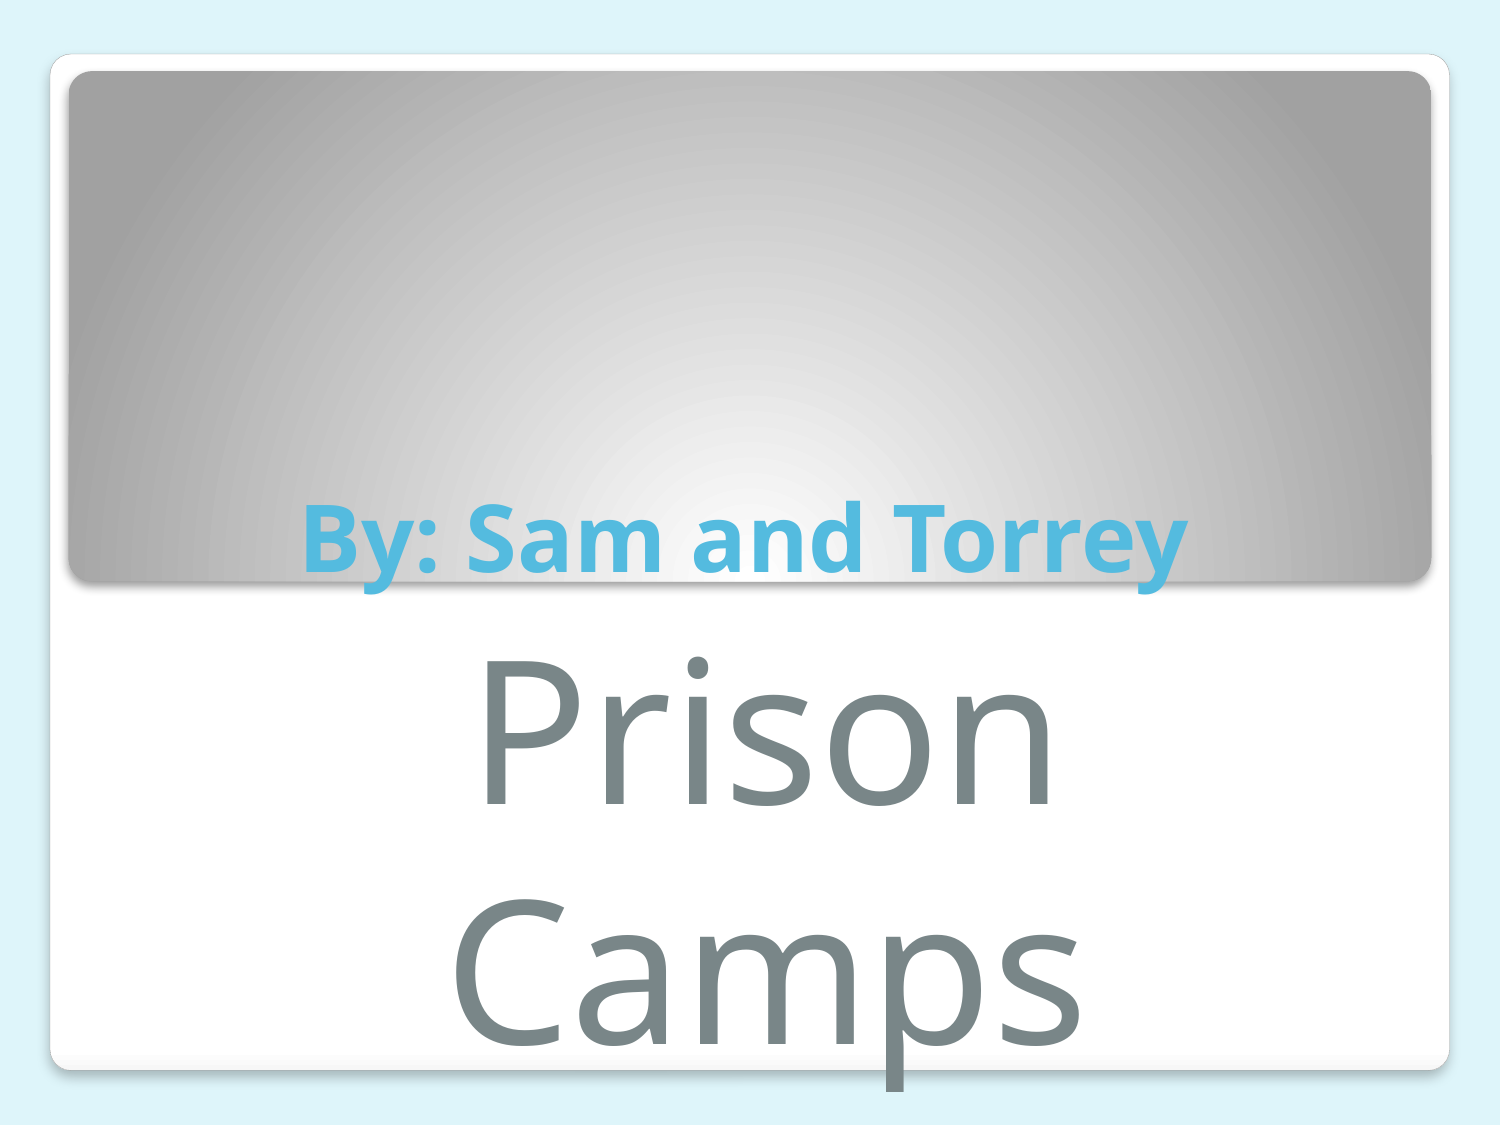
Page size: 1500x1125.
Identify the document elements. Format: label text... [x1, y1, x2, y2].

title By: Sam and Torrey [118, 298, 1394, 599]
subtitle Prison Camps [118, 604, 1394, 755]
